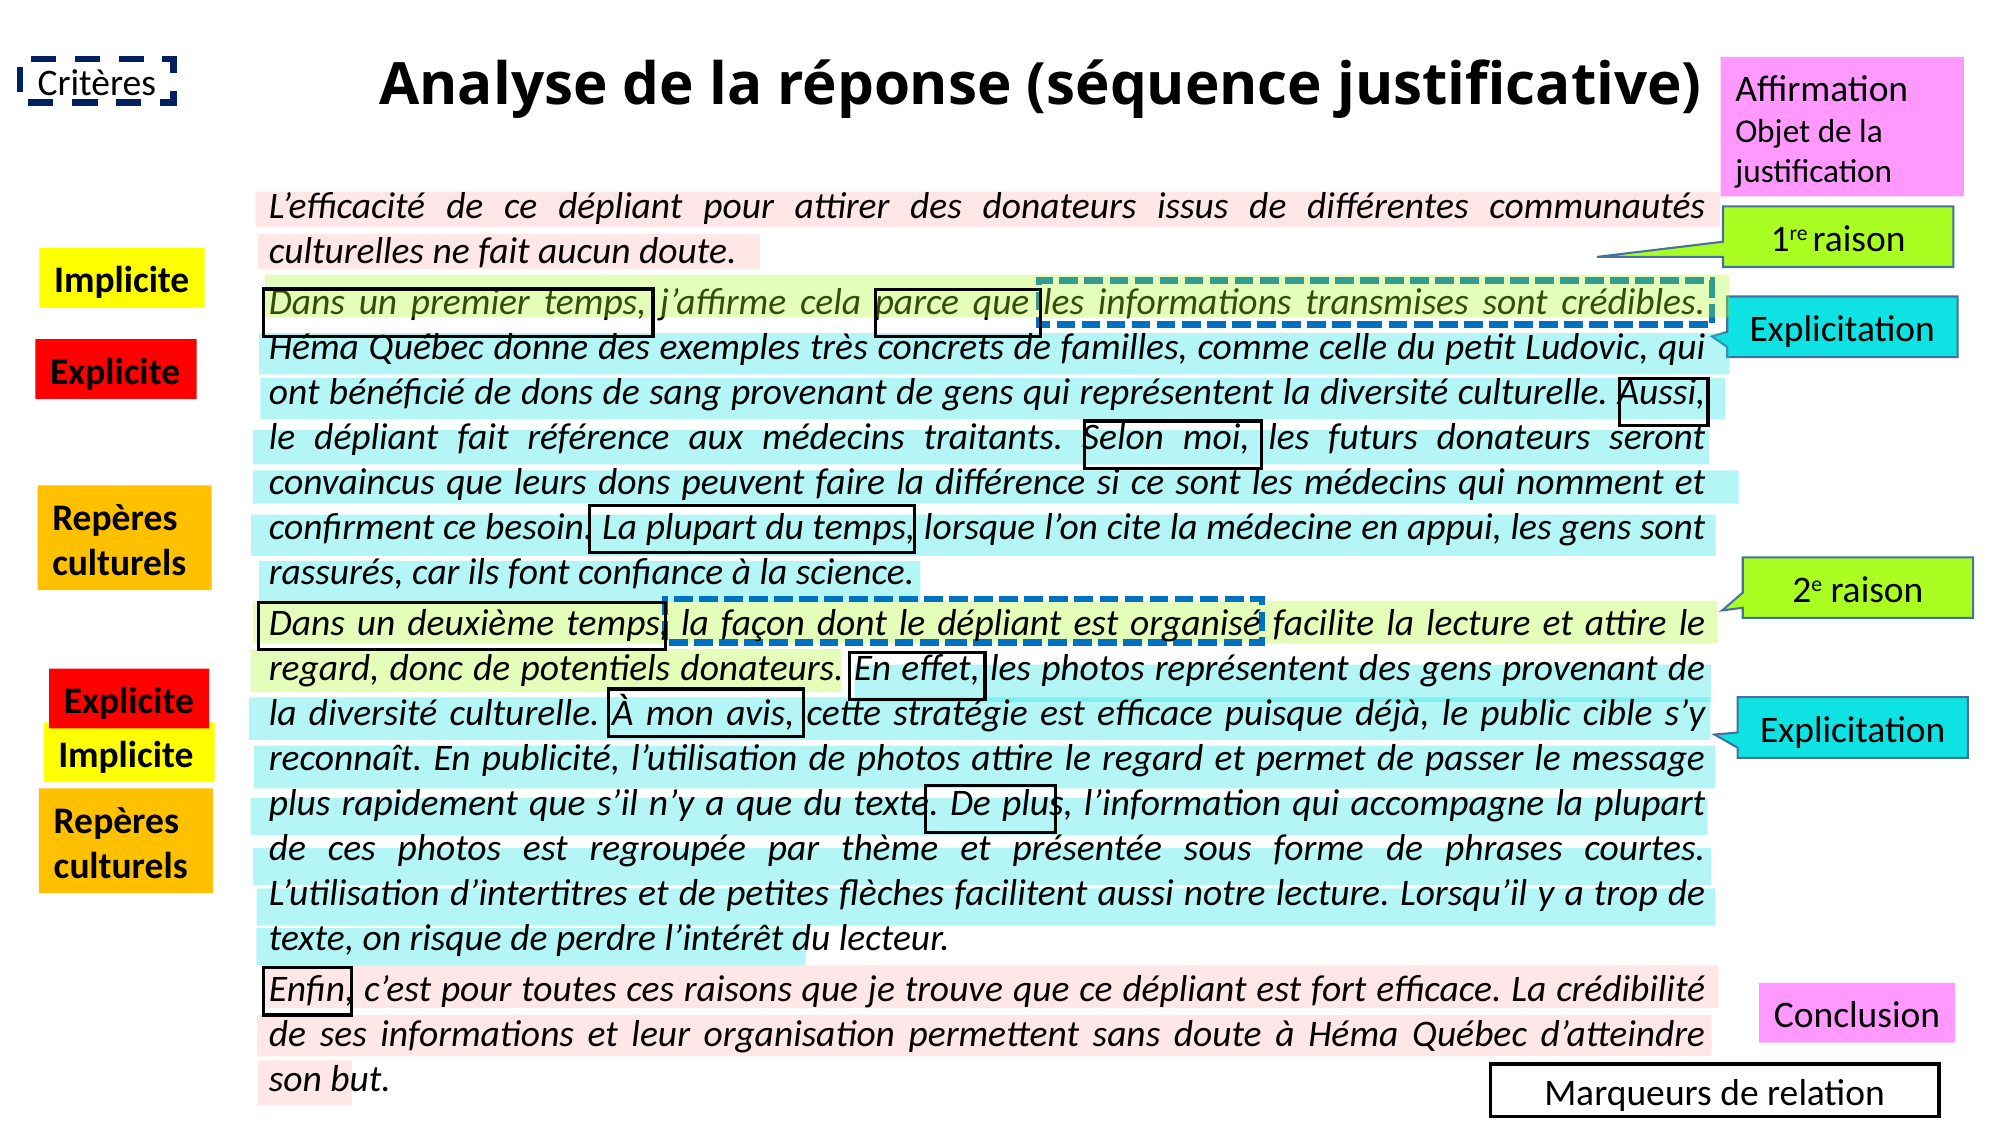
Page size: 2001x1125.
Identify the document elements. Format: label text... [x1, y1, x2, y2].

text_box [255, 191, 1721, 270]
text_box L’efficacité de ce dépliant pour attirer des donateurs issus de différentes communautés culturelles ne fait aucun doute. Dans un premier temps, j’affirme cela parce que les informations transmises sont crédibles. Héma Québec donne des exemples très concrets de familles, comme celle du petit Ludovic, qui ont bénéficié de dons de sang provenant de gens qui représentent la diversité culturelle. Aussi, le dépliant fait référence aux médecins traitants. Selon moi, les futurs donateurs seront convaincus que leurs dons peuvent faire la différence si ce sont les médecins qui nomment et confirment ce besoin. La plupart du temps, lorsque l’on cite la médecine en appui, les gens sont rassurés, car ils font confiance à la science. Dans un deuxième temps, la façon dont le dépliant est organisé facilite la lecture et attire le regard, donc de potentiels donateurs. En effet, les photos représentent des gens provenant de la diversité culturelle. À mon avis, cette stratégie est efficace puisque déjà, le public cible s’y reconnaît. En publicité, l’utilisation de photos attire le regard et permet de passer le message plus rapidement que s’il n’y a que du texte. De plus, l’information qui accompagne la plupart de ces photos est regroupée par thème et présentée sous forme de phrases courtes. L’utilisation d’intertitres et de petites flèches facilitent aussi notre lecture. Lorsqu’il y a trop de texte, on risque de perdre l’intérêt du lecteur. Enfin, c’est pour toutes ces raisons que je trouve que ce dépliant est fort efficace. La crédibilité de ses informations et leur organisation permettent sans doute à Héma Québec d’atteindre son but. [254, 121, 1720, 332]
text_box L’efficacité de ce dépliant pour attirer des donateurs issus de différentes communautés culturelles ne fait aucun doute. Dans un premier temps, j’affirme cela parce que les informations transmises sont crédibles. Héma Québec donne des exemples très concrets de familles, comme celle du petit Ludovic, qui ont bénéficié de dons de sang provenant de gens qui représentent la diversité culturelle. Aussi, le dépliant fait référence aux médecins traitants. Selon moi, les futurs donateurs seront convaincus que leurs dons peuvent faire la différence si ce sont les médecins qui nomment et confirment ce besoin. La plupart du temps, lorsque l’on cite la médecine en appui, les gens sont rassurés, car ils font confiance à la science. Dans un deuxième temps, la façon dont le dépliant est organisé facilite la lecture et attire le regard, donc de potentiels donateurs. En effet, les photos représentent des gens provenant de la diversité culturelle. À mon avis, cette stratégie est efficace puisque déjà, le public cible s’y reconnaît. En publicité, l’utilisation de photos attire le regard et permet de passer le message plus rapidement que s’il n’y a que du texte. De plus, l’information qui accompagne la plupart de ces photos est regroupée par thème et présentée sous forme de phrases courtes. L’utilisation d’intertitres et de petites flèches facilitent aussi notre lecture. Lorsqu’il y a trop de texte, on risque de perdre l’intérêt du lecteur. Enfin, c’est pour toutes ces raisons que je trouve que ce dépliant est fort efficace. La crédibilité de ses informations et leur organisation permettent sans doute à Héma Québec d’atteindre son but. [254, 966, 1490, 1107]
title Analyse de la réponse (séquence justificative) [178, 30, 1904, 141]
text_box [257, 965, 1719, 1106]
text_box Repères culturels [37, 485, 212, 591]
text_box Explicitation [1723, 295, 1959, 359]
text_box Explicite [35, 339, 197, 399]
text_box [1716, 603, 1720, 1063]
text_box Critères [19, 58, 175, 104]
text_box 2e raison [1720, 556, 1975, 619]
text_box Repères culturels [38, 788, 213, 894]
text_box Affirmation Objet de la justification [1720, 56, 1964, 197]
text_box Marqueurs de relation [1490, 1063, 1940, 1118]
text_box Explicite [49, 668, 210, 729]
text_box 1re raison [1721, 205, 1955, 269]
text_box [250, 600, 258, 664]
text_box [1709, 600, 1718, 692]
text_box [251, 332, 258, 600]
text_box Conclusion [1759, 982, 1956, 1043]
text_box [1709, 332, 1739, 603]
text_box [1709, 664, 1716, 966]
text_box Explicitation [1720, 696, 1969, 759]
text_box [258, 288, 1709, 1016]
text_box Implicite [39, 248, 205, 308]
text_box Implicite [43, 722, 215, 783]
text_box [264, 274, 1731, 318]
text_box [248, 664, 258, 966]
